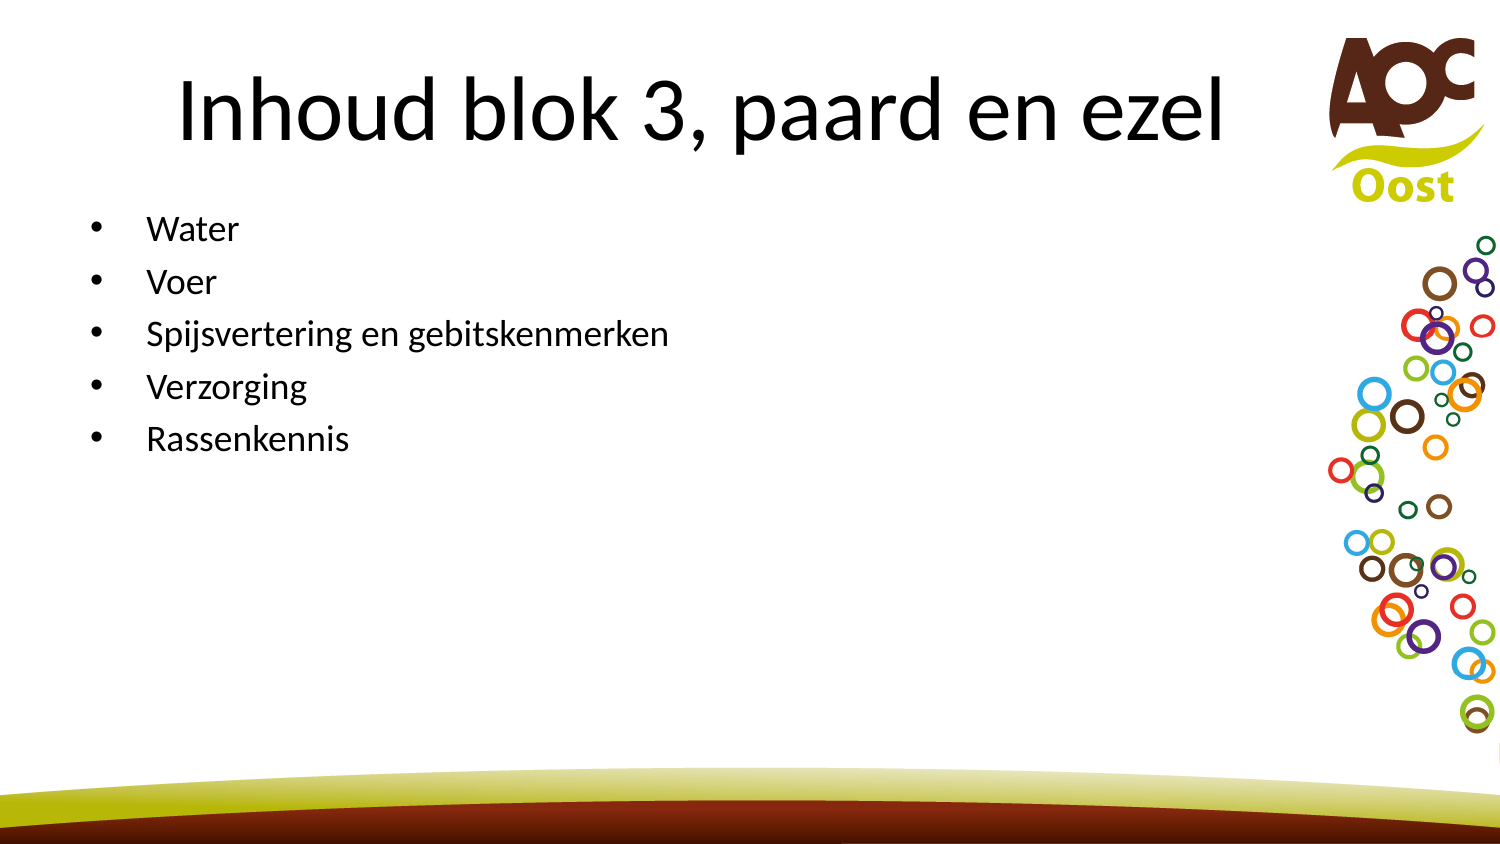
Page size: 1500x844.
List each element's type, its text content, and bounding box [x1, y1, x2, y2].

title Inhoud blok 3, paard en ezel [0, 33, 1425, 175]
picture [0, 0, 1500, 844]
list Water Voer Spijsvertering en gebitskenmerken Verzorging Rassenkennis [75, 196, 1425, 754]
